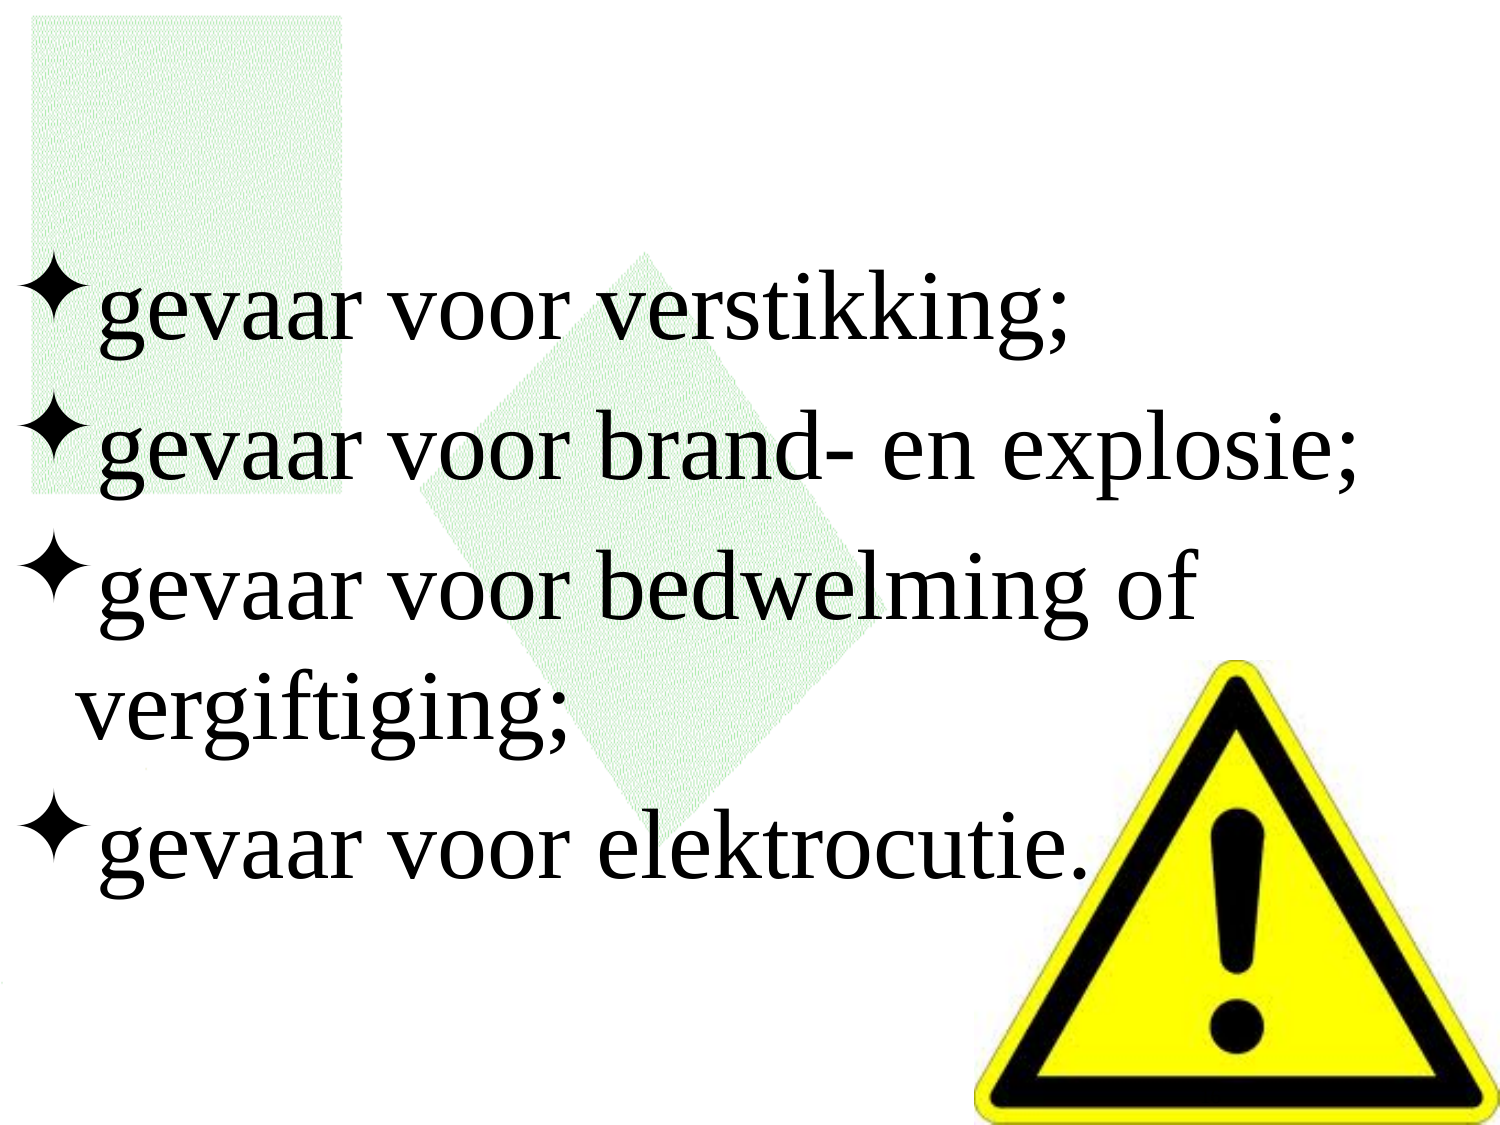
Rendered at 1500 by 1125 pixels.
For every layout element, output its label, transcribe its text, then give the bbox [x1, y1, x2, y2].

picture [0, 0, 1500, 1125]
list gevaar voor verstikking; gevaar voor brand- en explosie; gevaar voor bedwelming of vergiftiging; gevaar voor elektrocutie. [0, 231, 1392, 1004]
